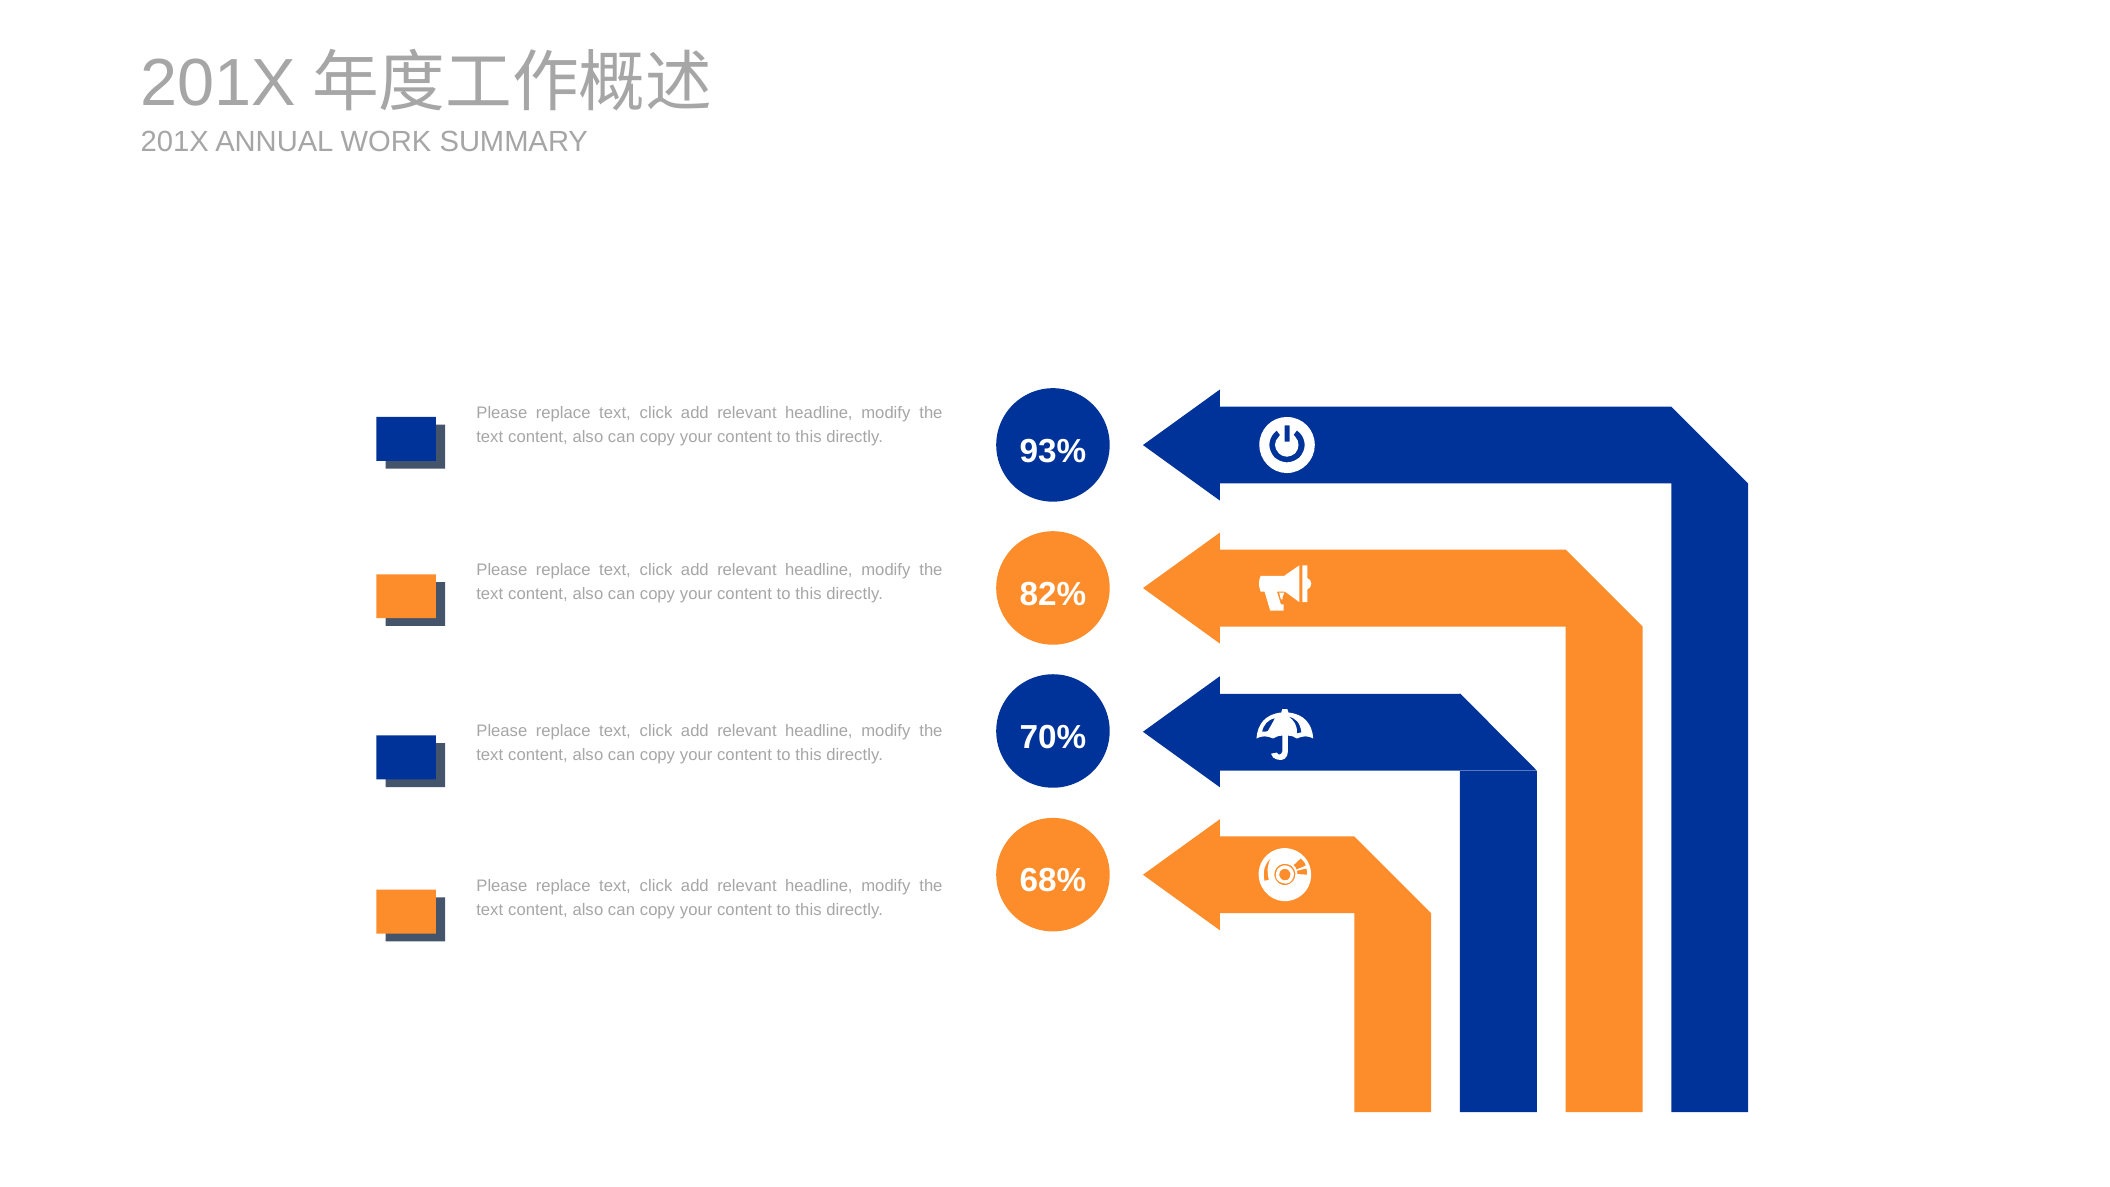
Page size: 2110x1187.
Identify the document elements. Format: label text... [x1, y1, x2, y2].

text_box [376, 574, 446, 626]
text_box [1142, 819, 1432, 1112]
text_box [996, 531, 1110, 645]
text_box 201X ANNUAL WORK SUMMARY [140, 122, 602, 158]
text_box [376, 735, 446, 788]
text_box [996, 674, 1110, 788]
text_box 201X年度工作概述 [140, 38, 789, 119]
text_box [1142, 389, 1749, 1112]
text_box Please replace text, click add relevant headline, modify the text content, also can copy your content to this directly. [461, 863, 959, 926]
text_box Please replace text, click add relevant headline, modify the text content, also can copy your content to this directly. [461, 708, 959, 772]
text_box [376, 889, 446, 942]
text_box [996, 817, 1110, 932]
text_box Please replace text, click add relevant headline, modify the text content, also can copy your content to this directly. [461, 547, 959, 611]
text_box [376, 416, 446, 469]
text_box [996, 388, 1110, 502]
text_box Please replace text, click add relevant headline, modify the text content, also can copy your content to this directly. [461, 390, 959, 453]
